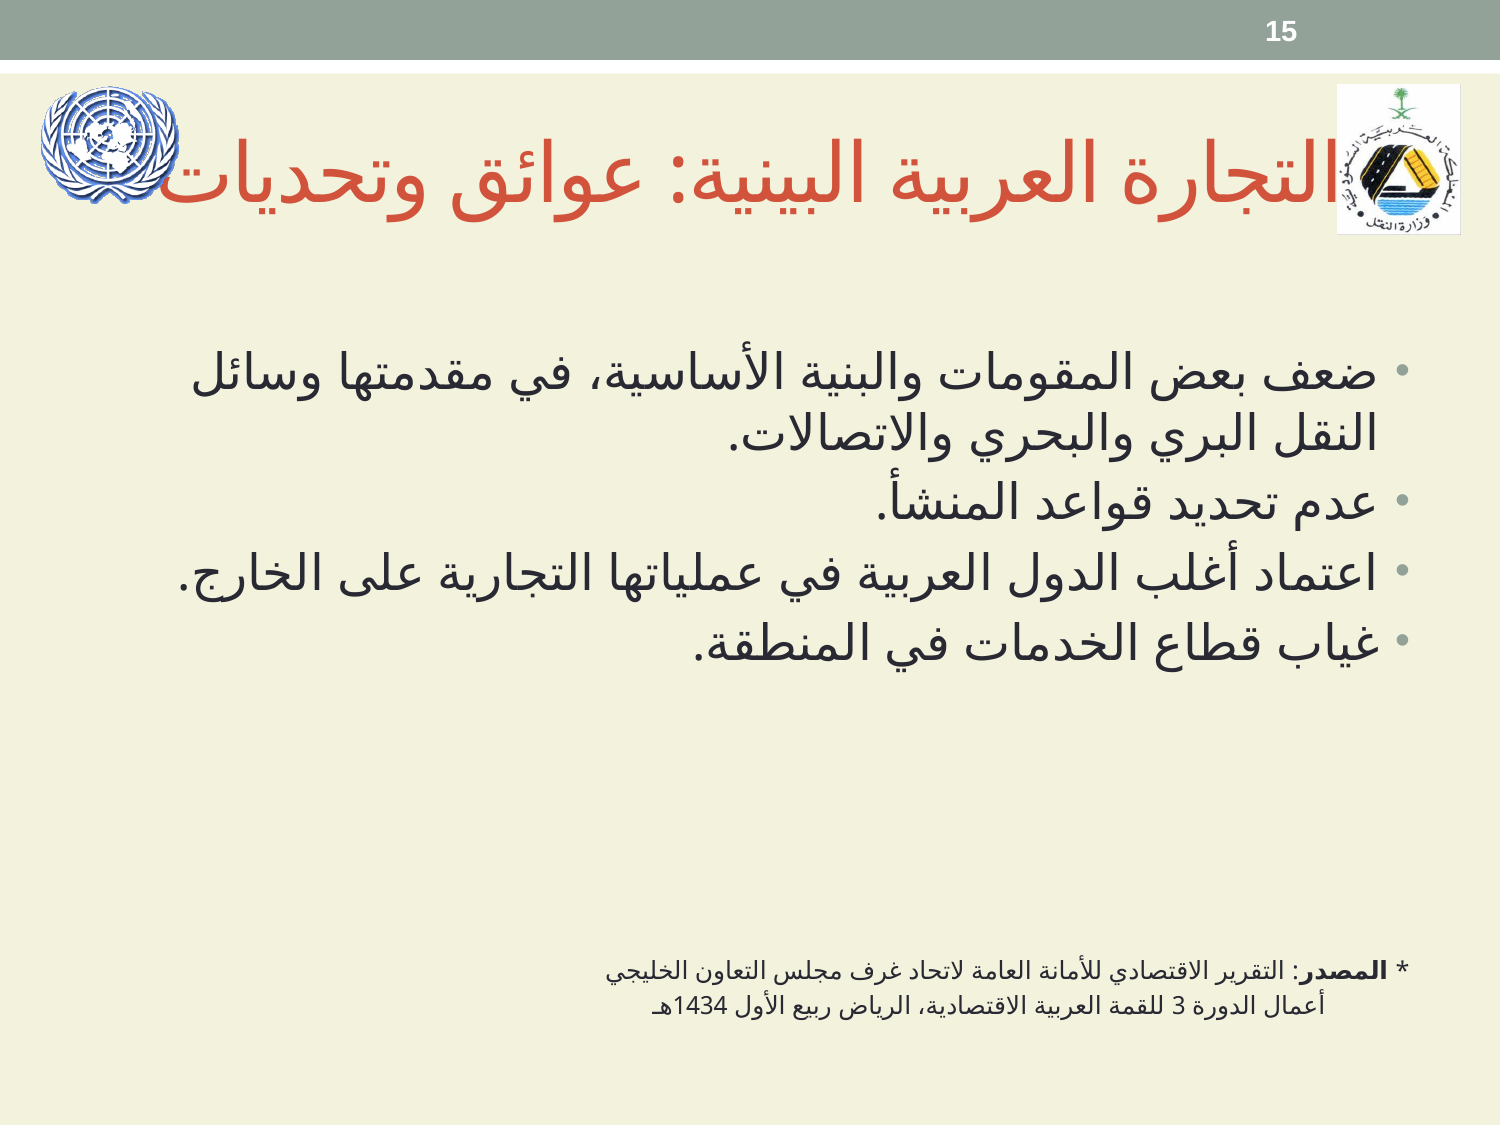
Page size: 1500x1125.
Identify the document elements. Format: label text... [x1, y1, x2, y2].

slide_number 15 [1250, 3, 1425, 57]
picture [37, 84, 180, 206]
title التجارة العربية البينية: عوائق وتحديات [75, 87, 1425, 250]
picture [1337, 84, 1461, 236]
list ضعف بعض المقومات والبنية الأساسية، في مقدمتها وسائل النقل البري والبحري والاتصالات. عدم تحديد قواعد المنشأ. اعتماد أغلب الدول العربية في عملياتها التجارية على الخارج. غياب قطاع الخدمات في المنطقة. * المصدر: التقرير الاقتصادي للأمانة العامة لاتحاد غرف مجلس التعاون الخليجي أعمال الدورة 3 للقمة العربية الاقتصادية، الرياض ربيع الأول 1434هـ [75, 262, 1425, 1063]
